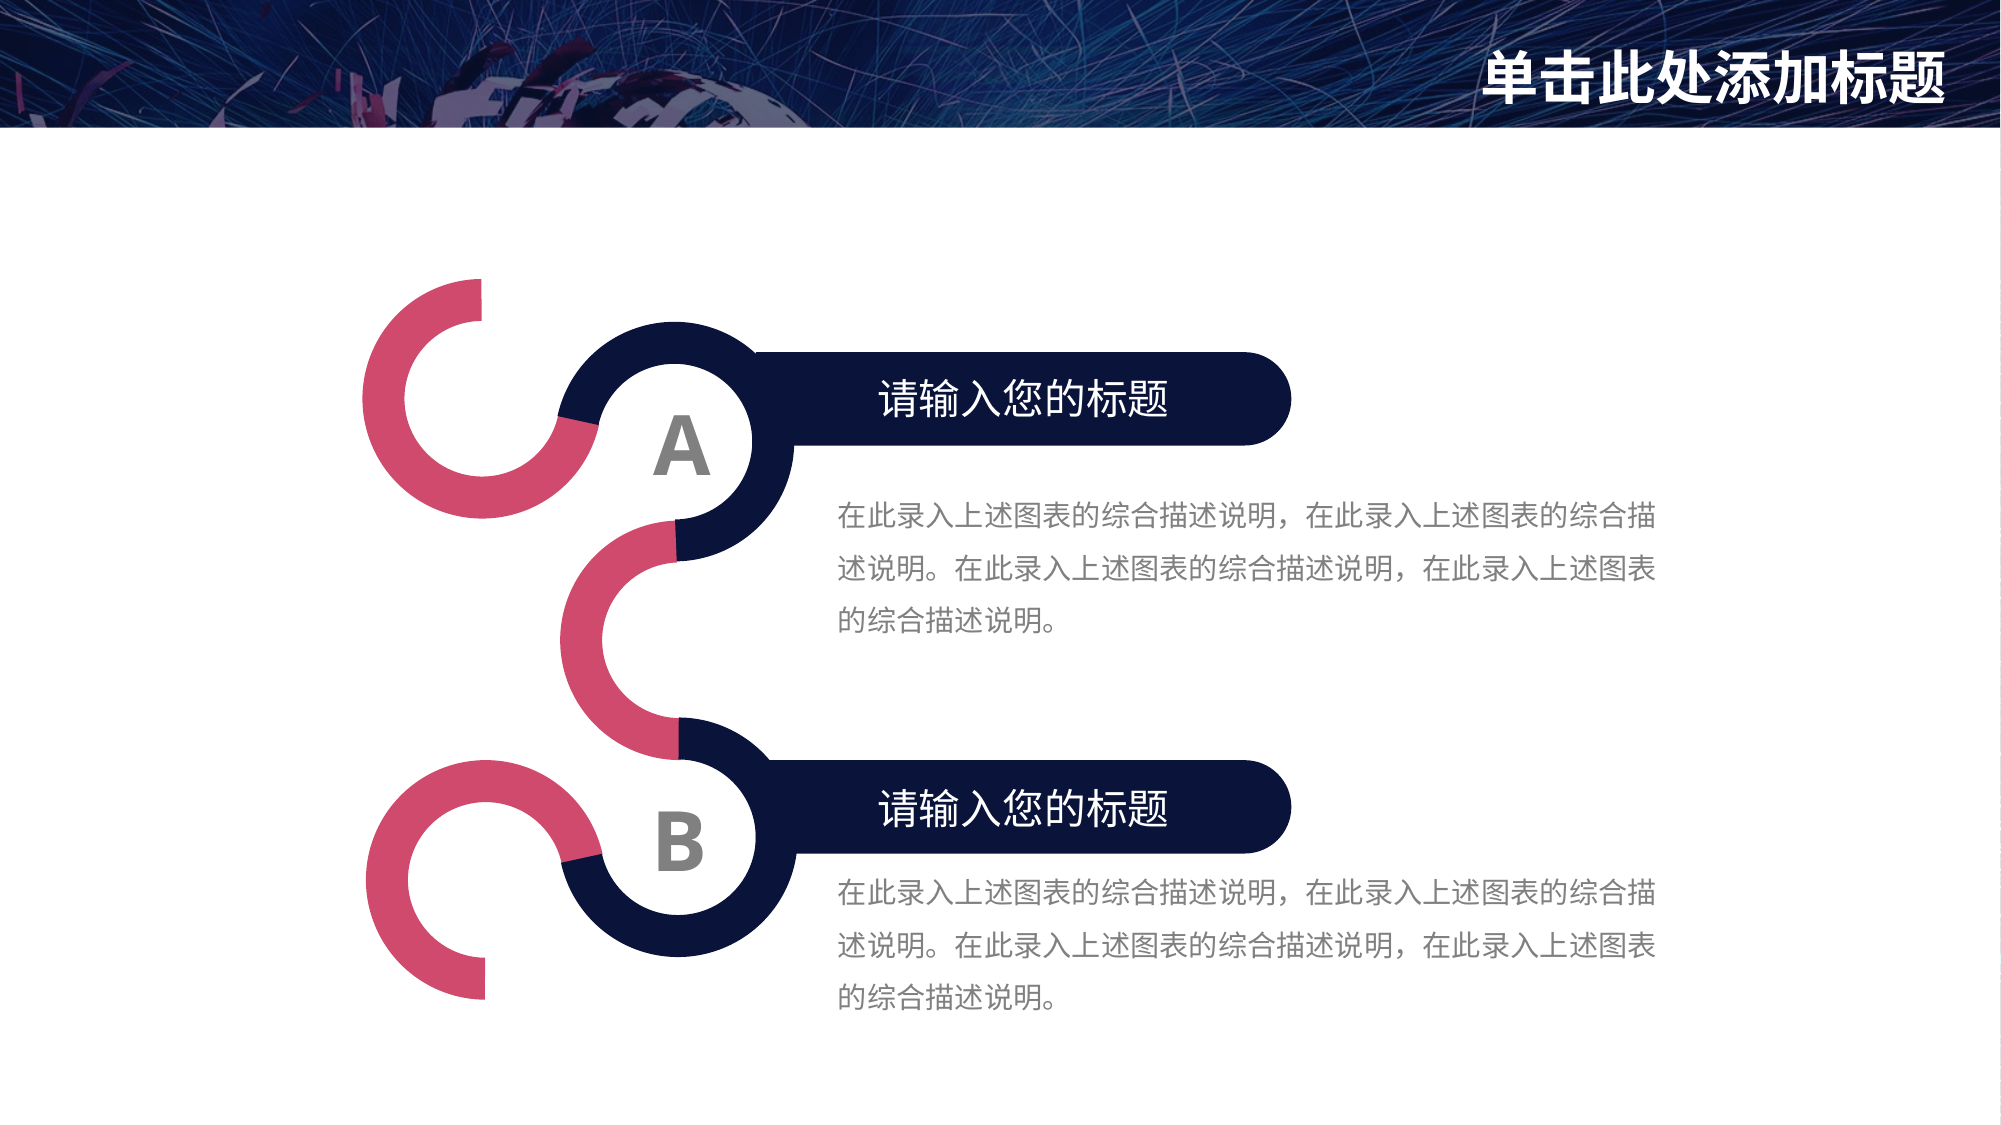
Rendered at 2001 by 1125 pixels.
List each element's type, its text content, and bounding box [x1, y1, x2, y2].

text_box 在此录入上述图表的综合描述说明，在此录入上述图表的综合描述说明。在此录入上述图表的综合描述说明，在此录入上述图表的综合描述说明。 [823, 472, 1673, 645]
text_box [362, 278, 600, 519]
title 单击此处添加标题 [236, 33, 1962, 128]
text_box A [638, 384, 726, 500]
text_box [560, 520, 681, 761]
text_box [560, 717, 798, 958]
text_box 在此录入上述图表的综合描述说明，在此录入上述图表的综合描述说明。在此录入上述图表的综合描述说明，在此录入上述图表的综合描述说明。 [823, 849, 1673, 1022]
text_box 请输入您的标题 [862, 365, 1185, 431]
text_box B [636, 781, 723, 896]
text_box [756, 352, 1292, 446]
text_box [365, 760, 603, 1000]
text_box 请输入您的标题 [862, 775, 1185, 841]
text_box [771, 760, 1292, 854]
text_box [557, 321, 795, 562]
